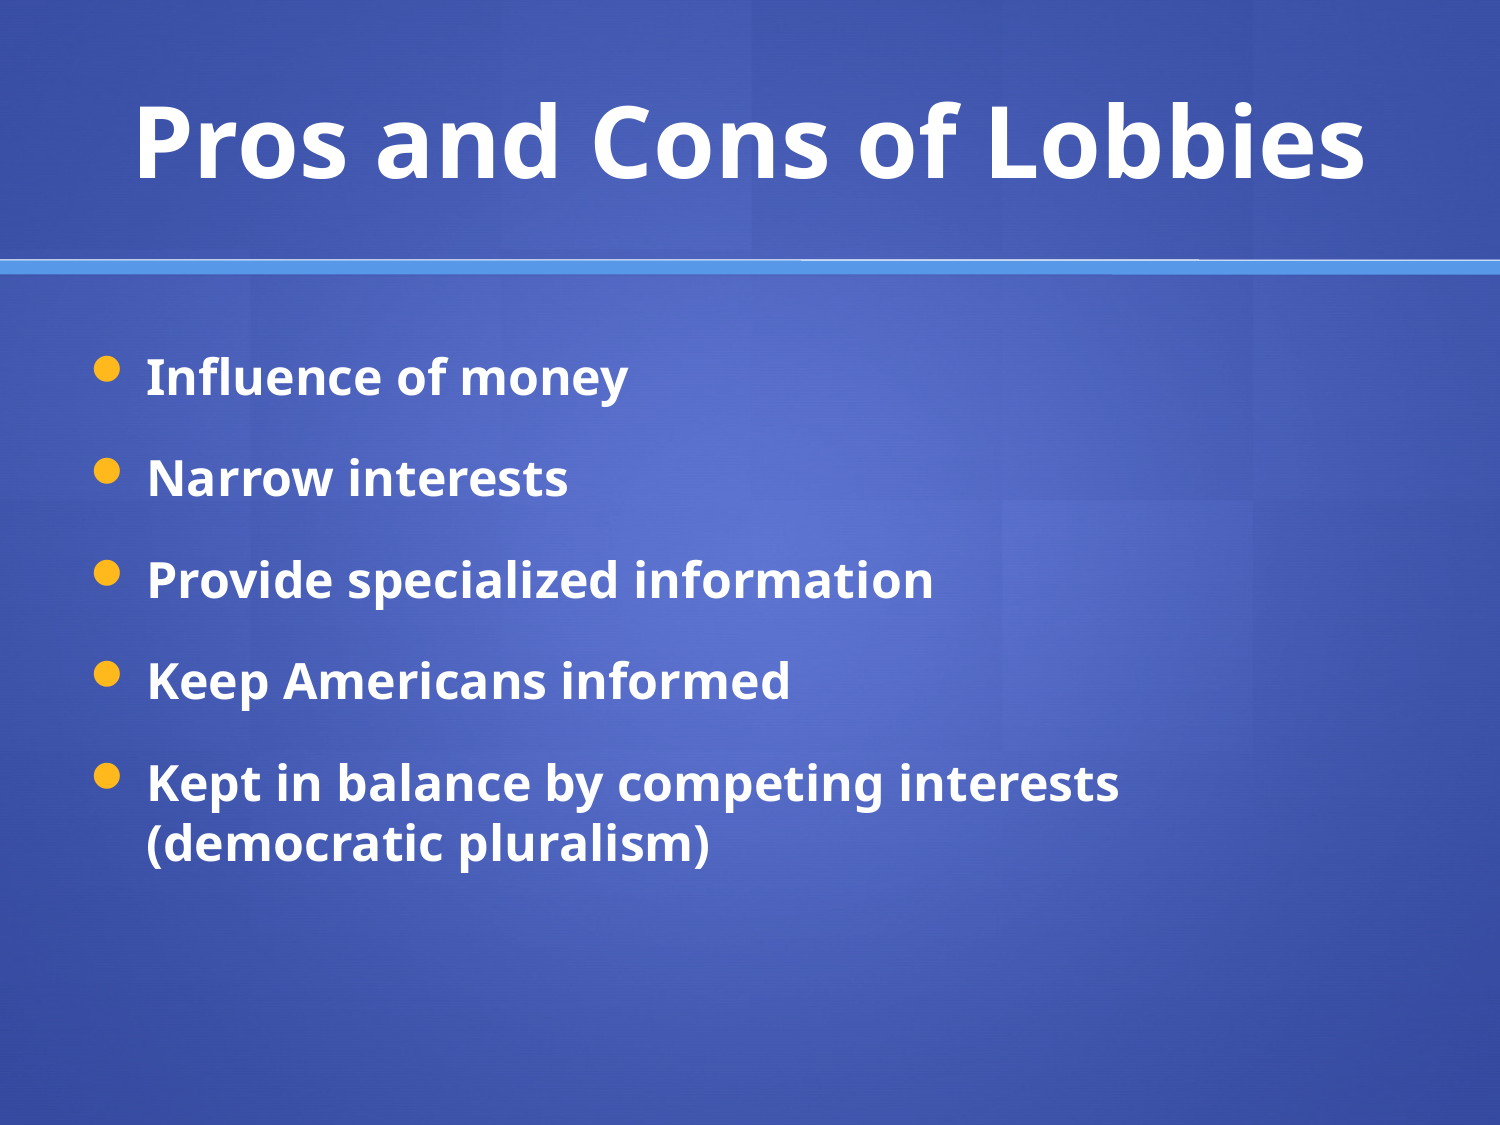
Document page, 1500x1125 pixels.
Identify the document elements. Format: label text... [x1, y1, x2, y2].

title Pros and Cons of Lobbies [75, 45, 1425, 233]
list Influence of money Narrow interests Provide specialized information Keep Americans informed Kept in balance by competing interests (democratic pluralism) [75, 337, 1425, 988]
